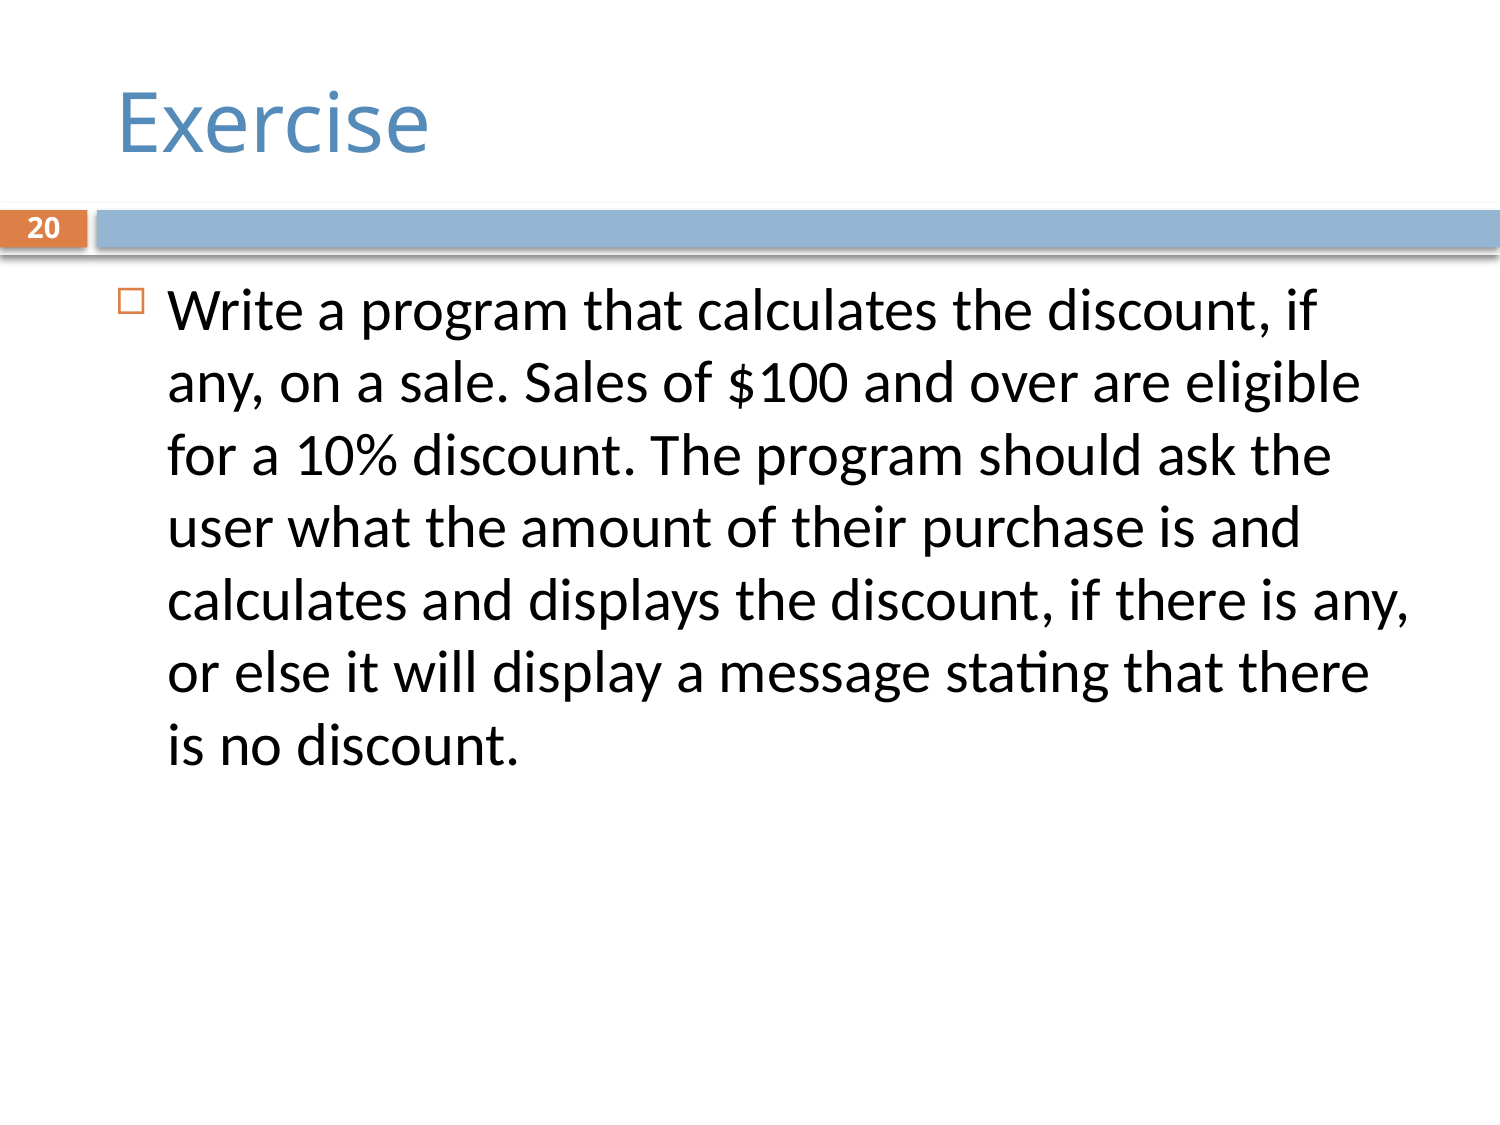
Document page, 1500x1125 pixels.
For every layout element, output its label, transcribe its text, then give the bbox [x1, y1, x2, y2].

list Write a program that calculates the discount, if any, on a sale. Sales of $100 and over are eligible for a 10% discount. The program should ask the user what the amount of their purchase is and calculates and displays the discount, if there is any, or else it will display a message stating that there is no discount. [100, 262, 1438, 1000]
title Exercise [100, 37, 1438, 200]
slide_number 20 [0, 208, 88, 249]
